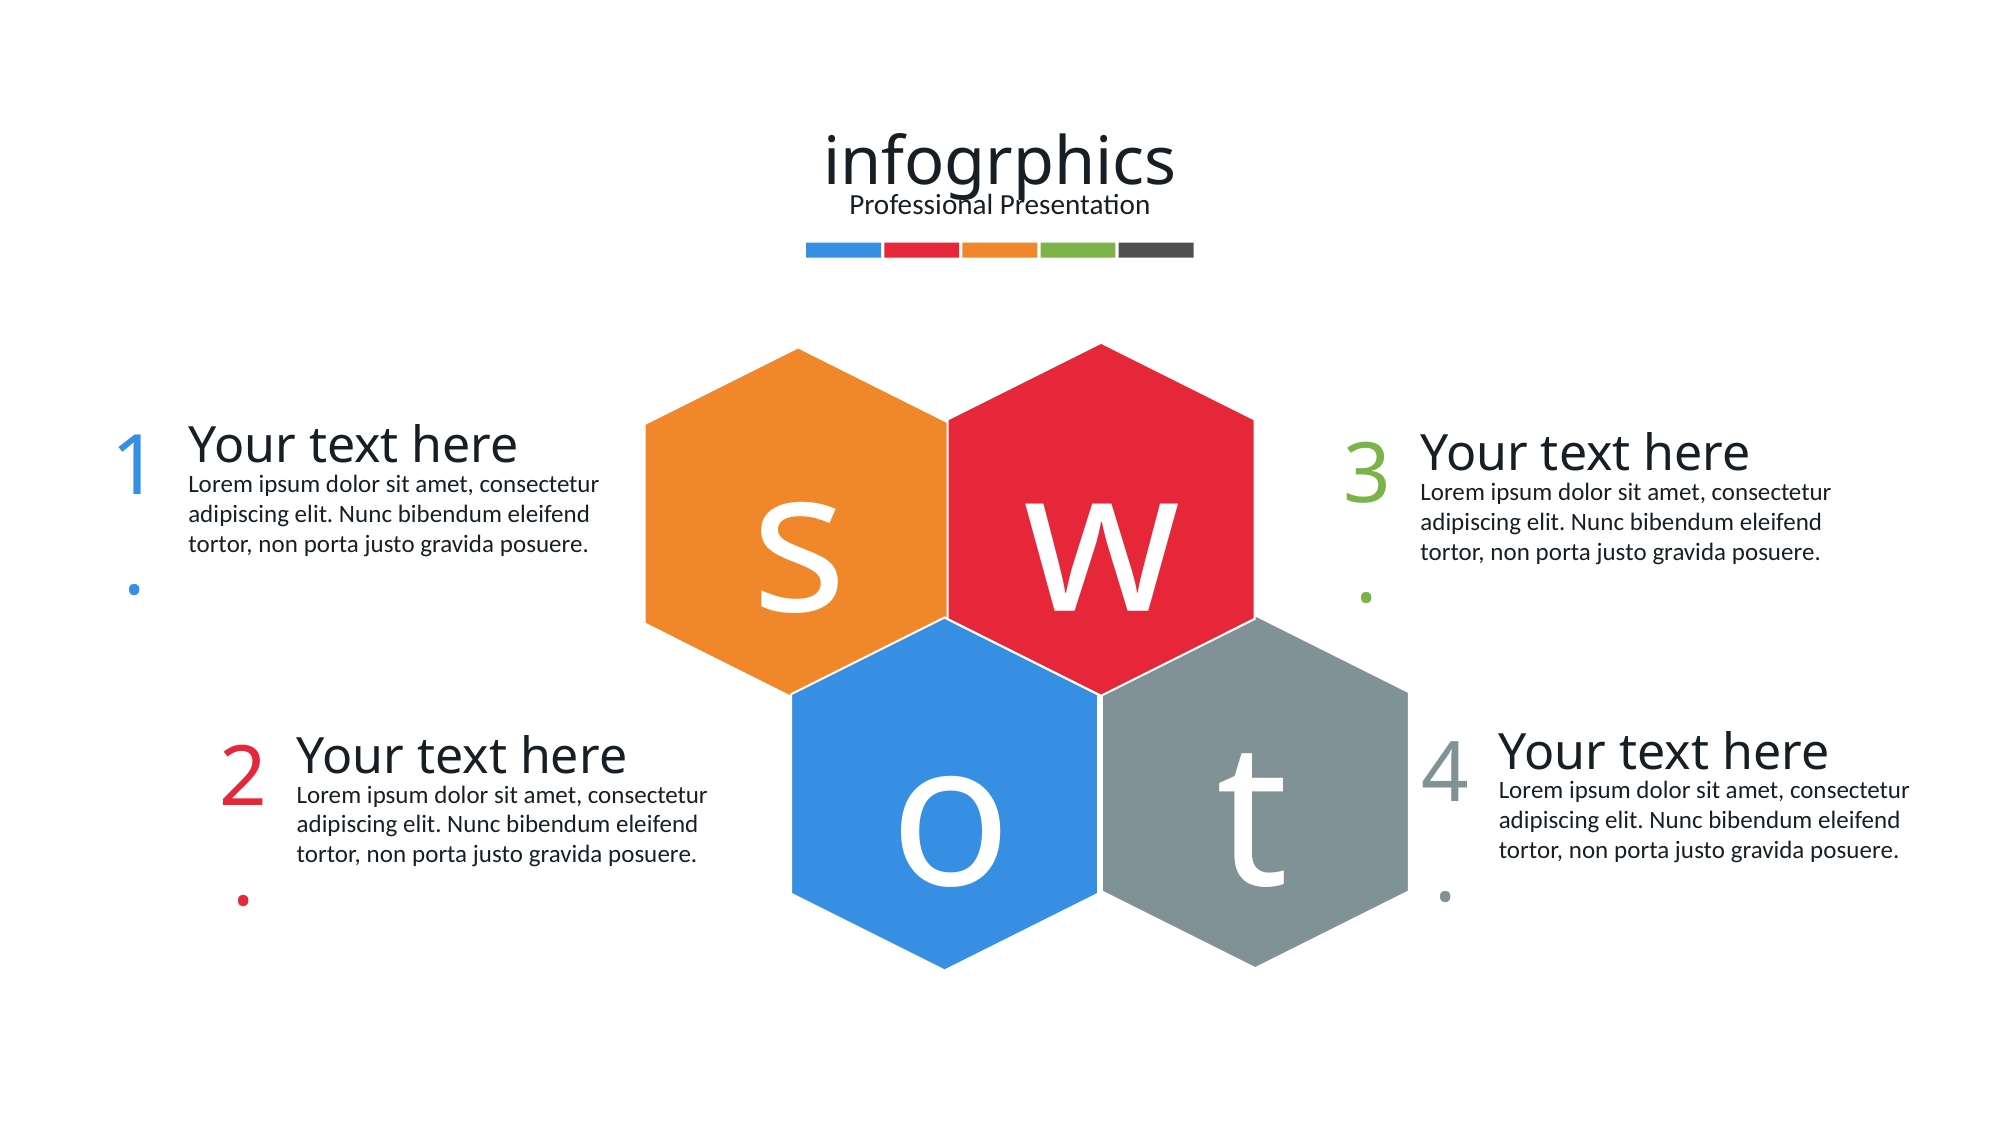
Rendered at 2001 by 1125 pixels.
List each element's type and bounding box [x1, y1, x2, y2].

text_box [0, 110, 2000, 258]
text_box [1327, 412, 1881, 574]
text_box [287, 317, 1681, 971]
text_box [1405, 710, 1959, 873]
text_box [203, 714, 757, 877]
text_box [95, 404, 649, 566]
